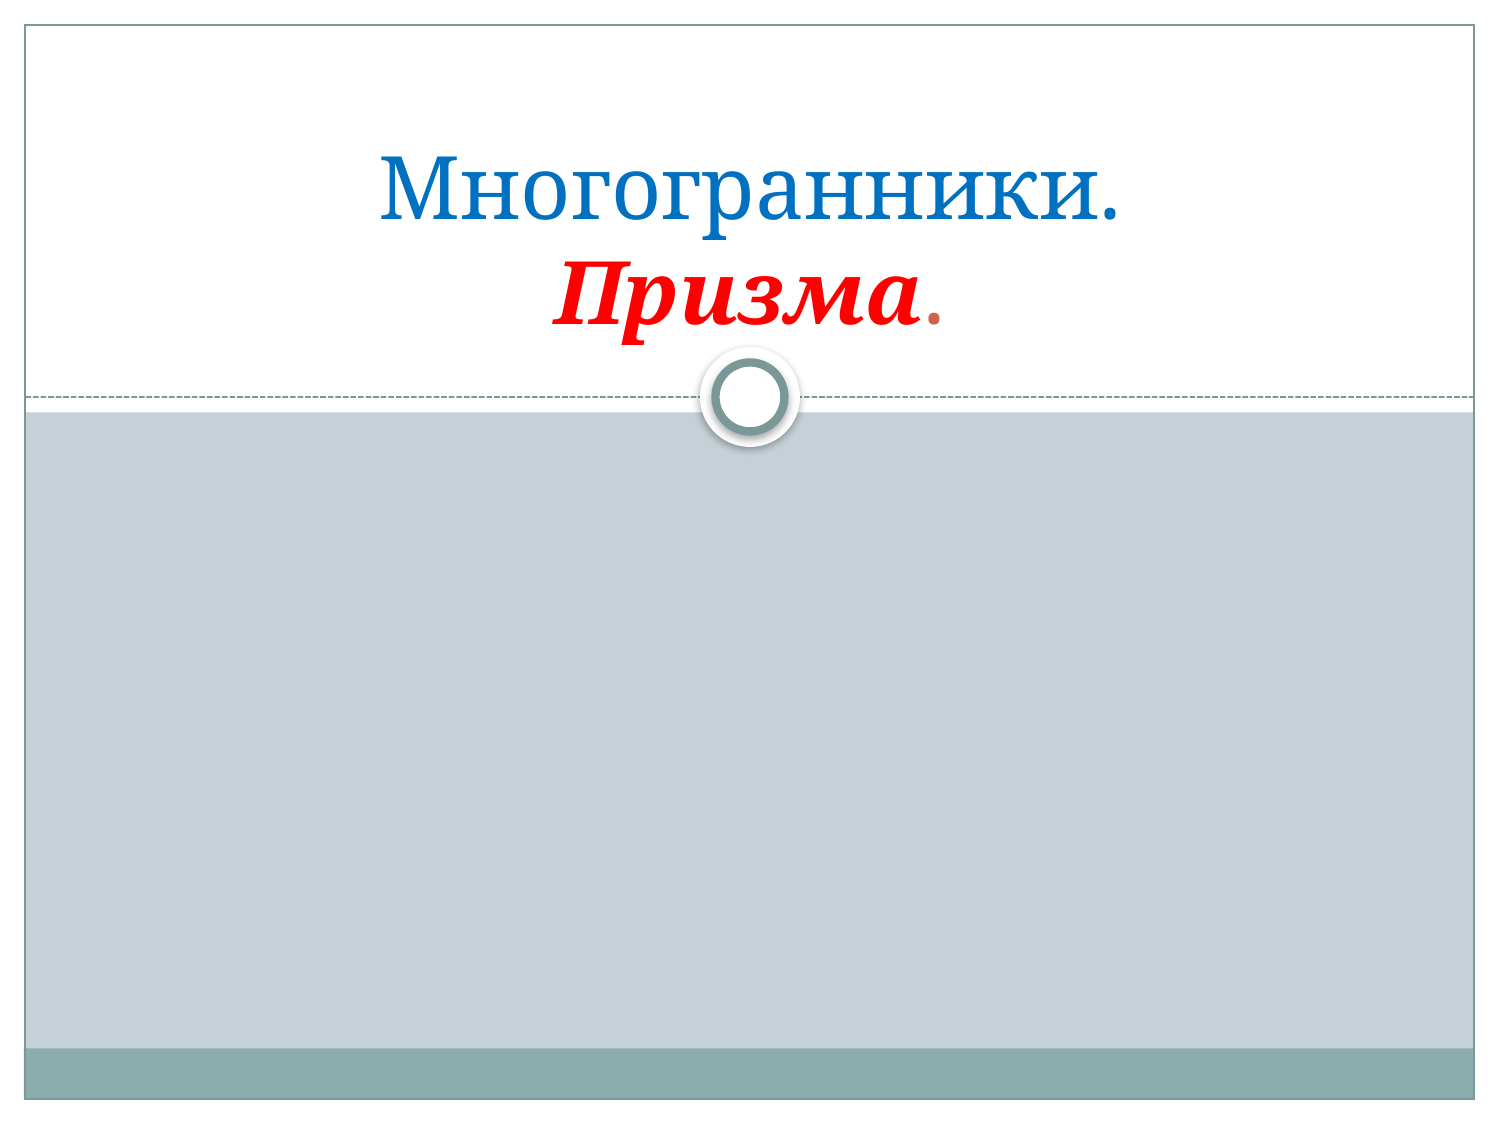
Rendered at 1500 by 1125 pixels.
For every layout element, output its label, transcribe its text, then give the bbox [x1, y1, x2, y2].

title Многогранники. Призма. [112, 62, 1388, 350]
picture [218, 243, 1211, 1013]
